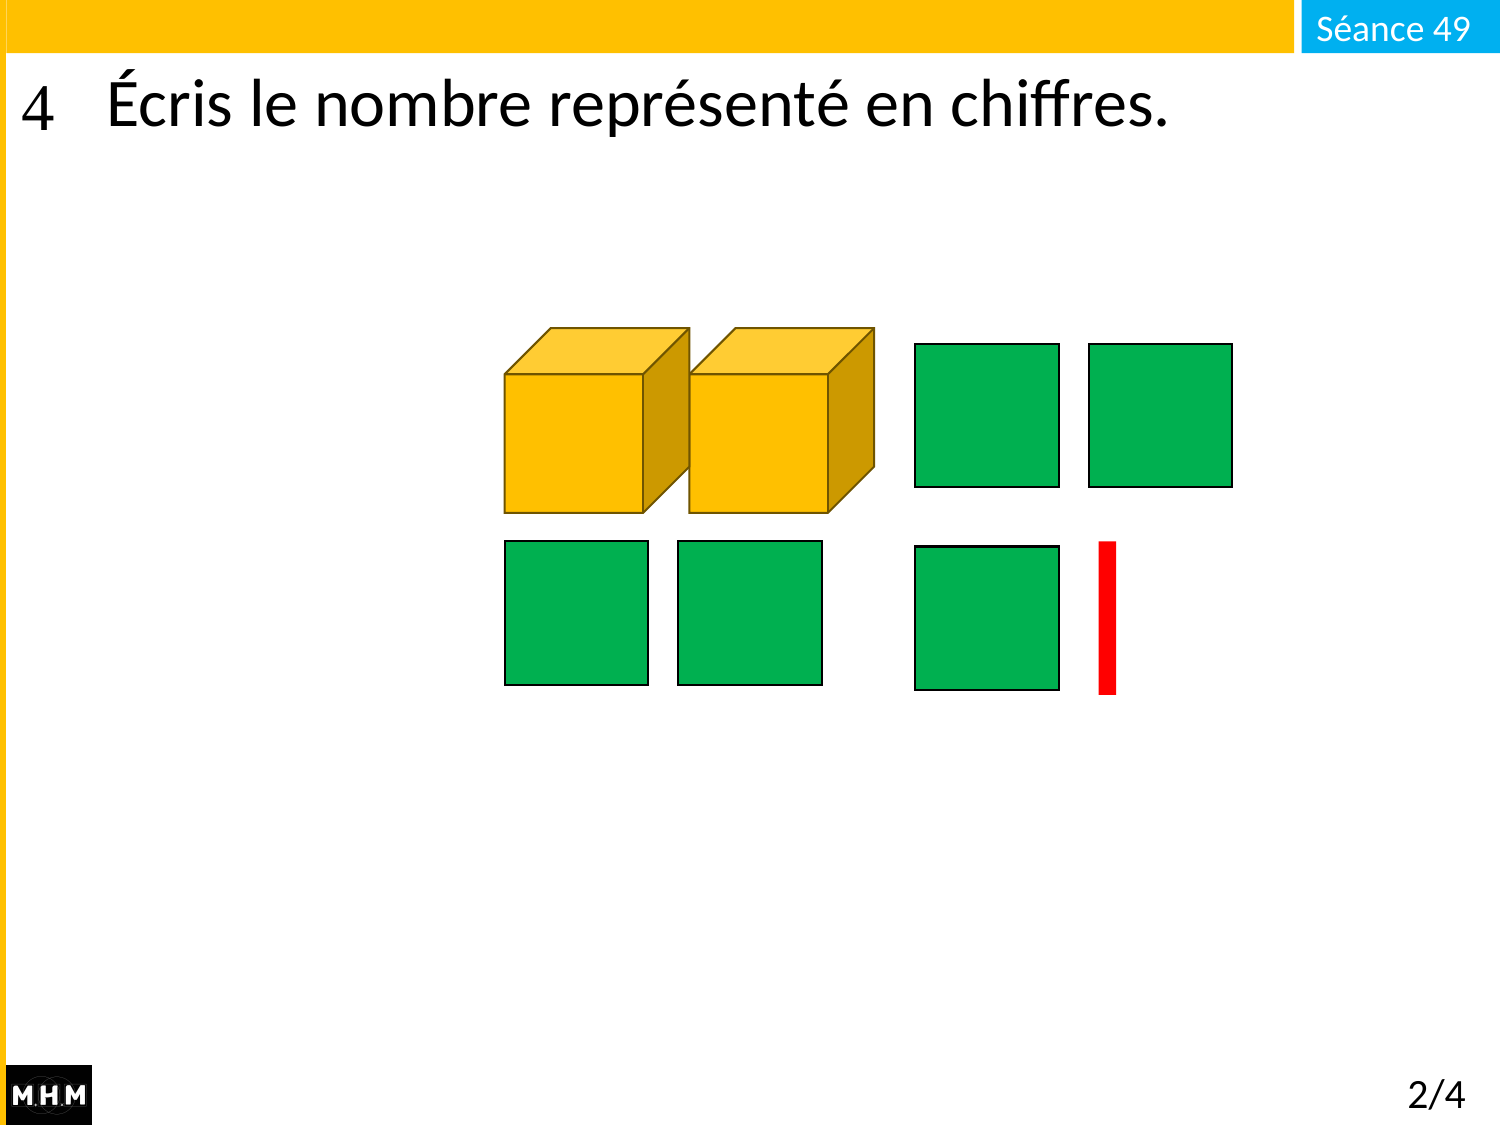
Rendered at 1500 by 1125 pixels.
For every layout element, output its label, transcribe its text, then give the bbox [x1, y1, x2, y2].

text_box [503, 327, 691, 514]
text_box [914, 545, 1060, 691]
list 2/4 [1373, 1064, 1500, 1125]
text_box [677, 540, 823, 686]
picture [6, 1065, 92, 1125]
text_box [1088, 343, 1233, 488]
text_box [914, 343, 1060, 488]
text_box [1098, 540, 1117, 696]
text_box [504, 540, 649, 686]
title Écris le nombre représenté en chiffres. [91, 60, 1385, 150]
text_box [688, 327, 876, 514]
